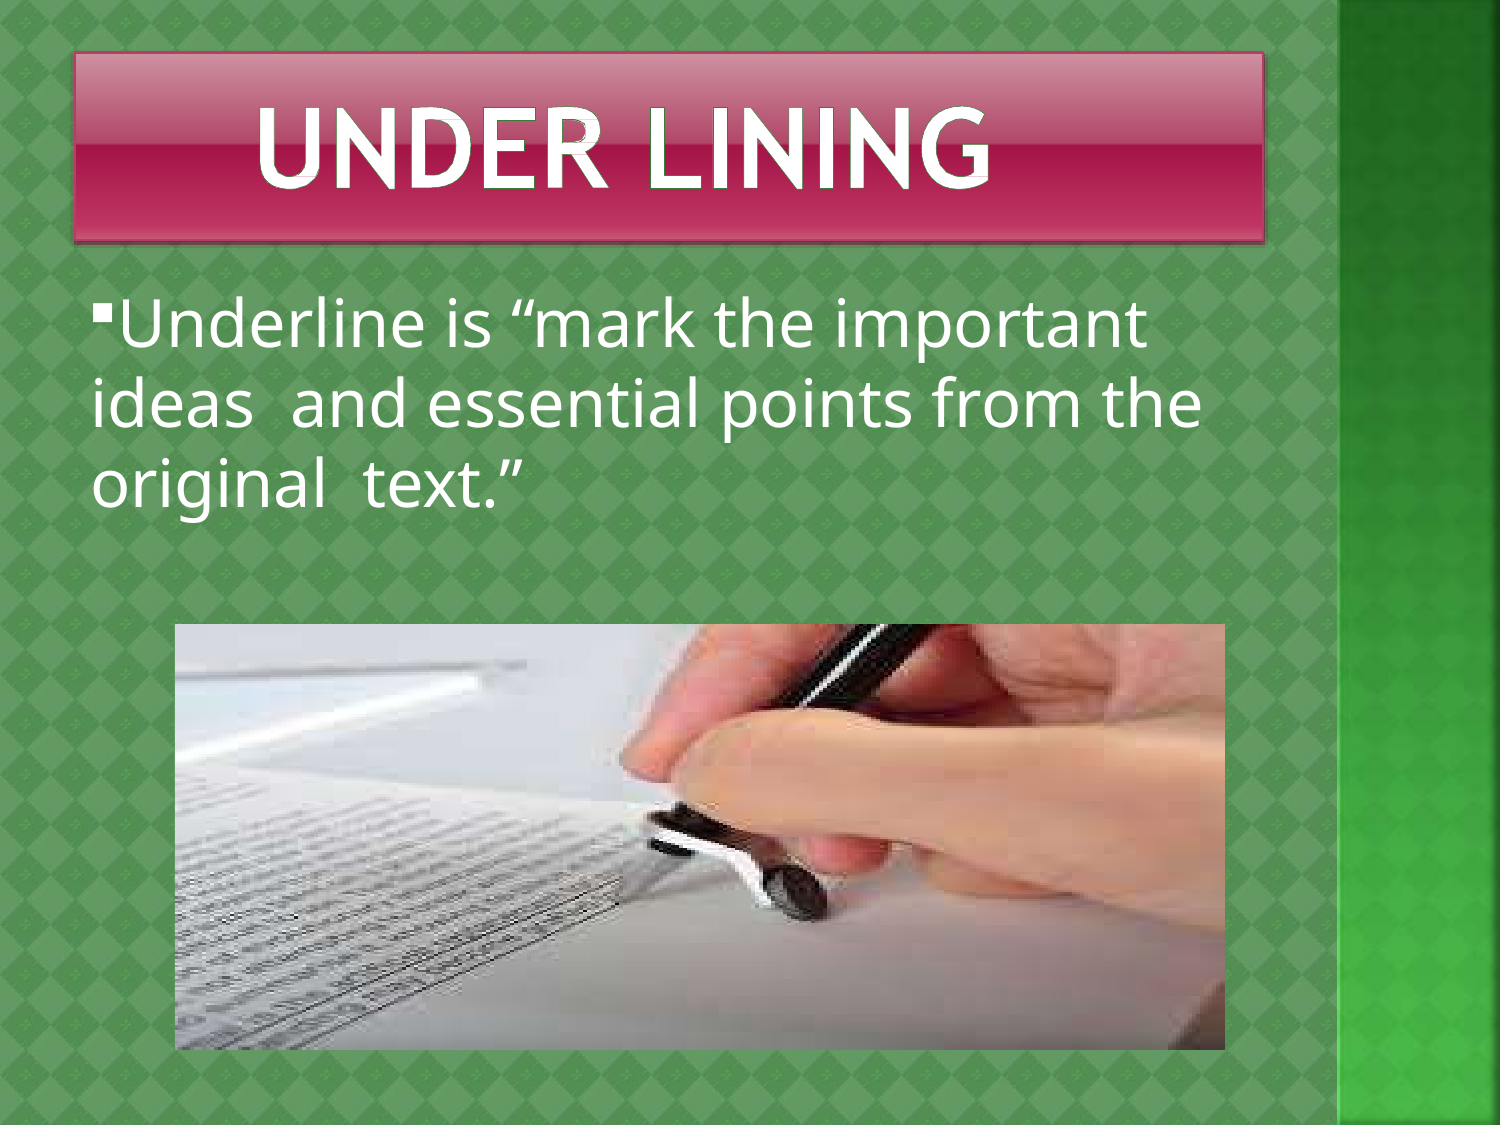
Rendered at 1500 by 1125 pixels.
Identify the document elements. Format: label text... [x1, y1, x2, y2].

text_box [75, 52, 1263, 240]
text_box [819, 107, 834, 188]
text_box [336, 107, 395, 190]
text_box [174, 624, 1225, 1050]
text_box [850, 107, 909, 190]
picture [0, 0, 1337, 1125]
text_box [547, 106, 610, 188]
text_box [67, 49, 1271, 252]
text_box [1337, 0, 1500, 1125]
text_box [483, 107, 535, 188]
text_box [259, 107, 320, 190]
text_box [712, 107, 728, 188]
text_box [921, 106, 989, 190]
text_box [411, 106, 471, 188]
text_box [743, 107, 803, 190]
text_box [650, 107, 702, 188]
text_box Underline is “mark the important ideas and essential points from the original text.” [87, 278, 1299, 521]
